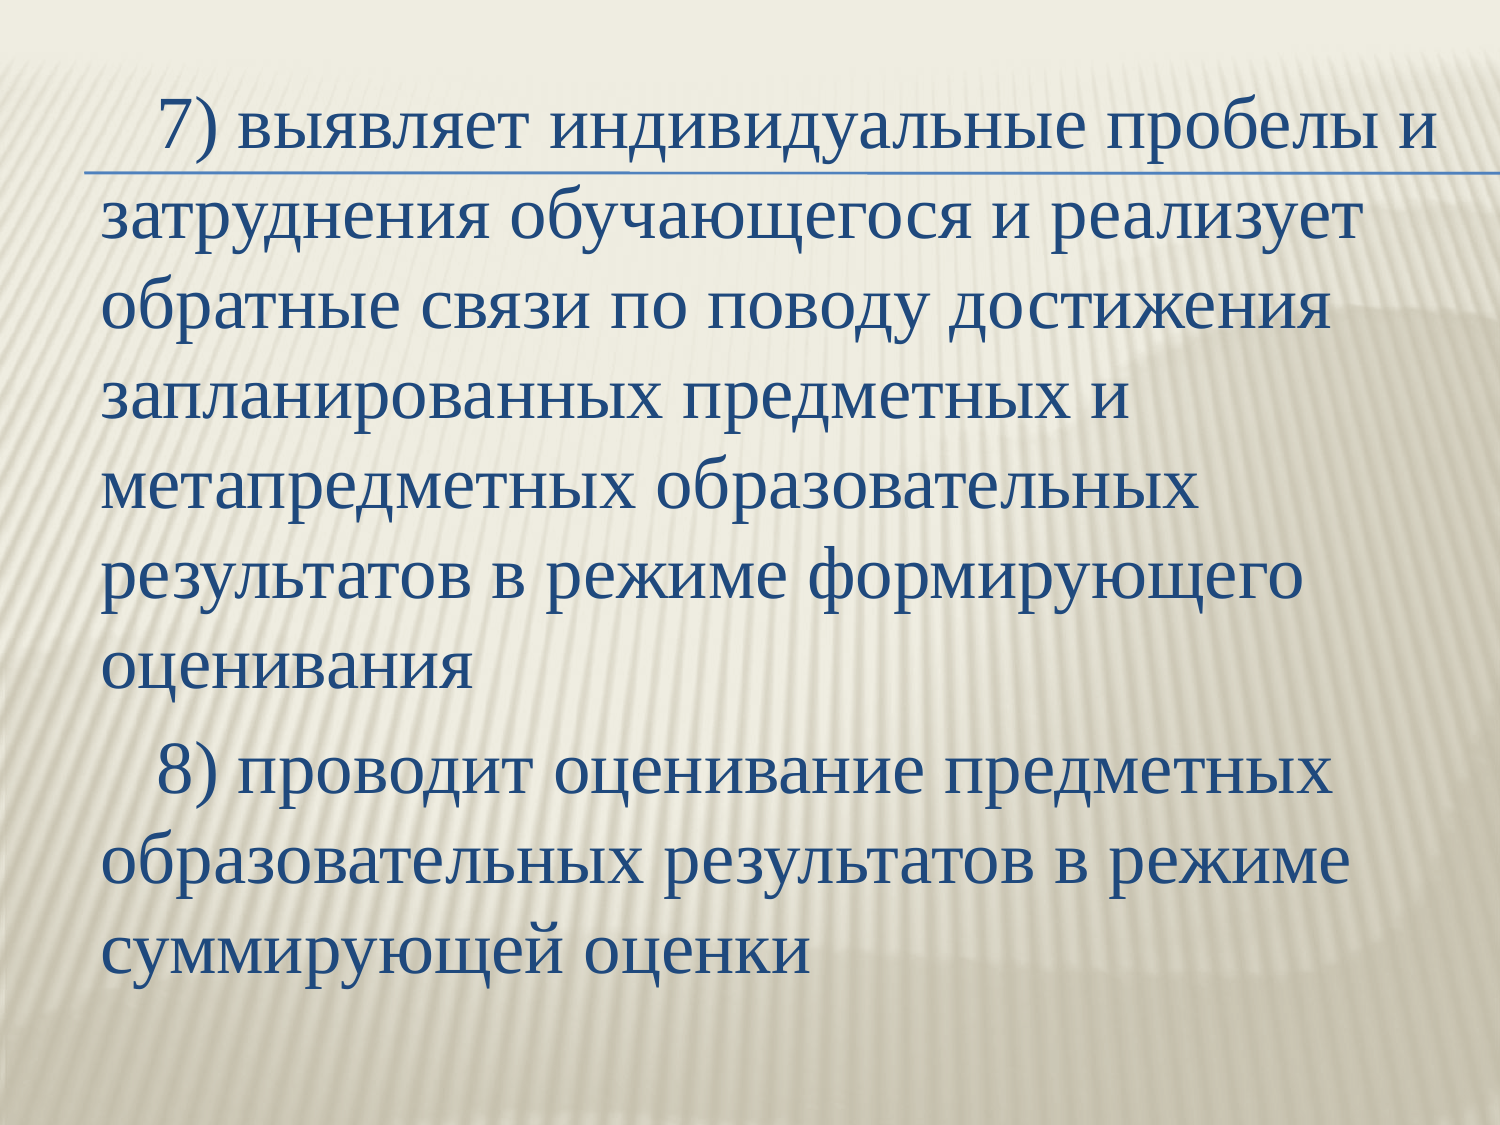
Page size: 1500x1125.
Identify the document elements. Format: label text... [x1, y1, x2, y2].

list 7) выявляет индивидуальные пробелы и затруднения обучающегося и реализует обратные связи по поводу достижения запланированных предметных и метапредметных образовательных результатов в режиме формирующего оценивания 8) проводит оценивание предметных образовательных результатов в режиме суммирующей оценки [29, 66, 1459, 1047]
